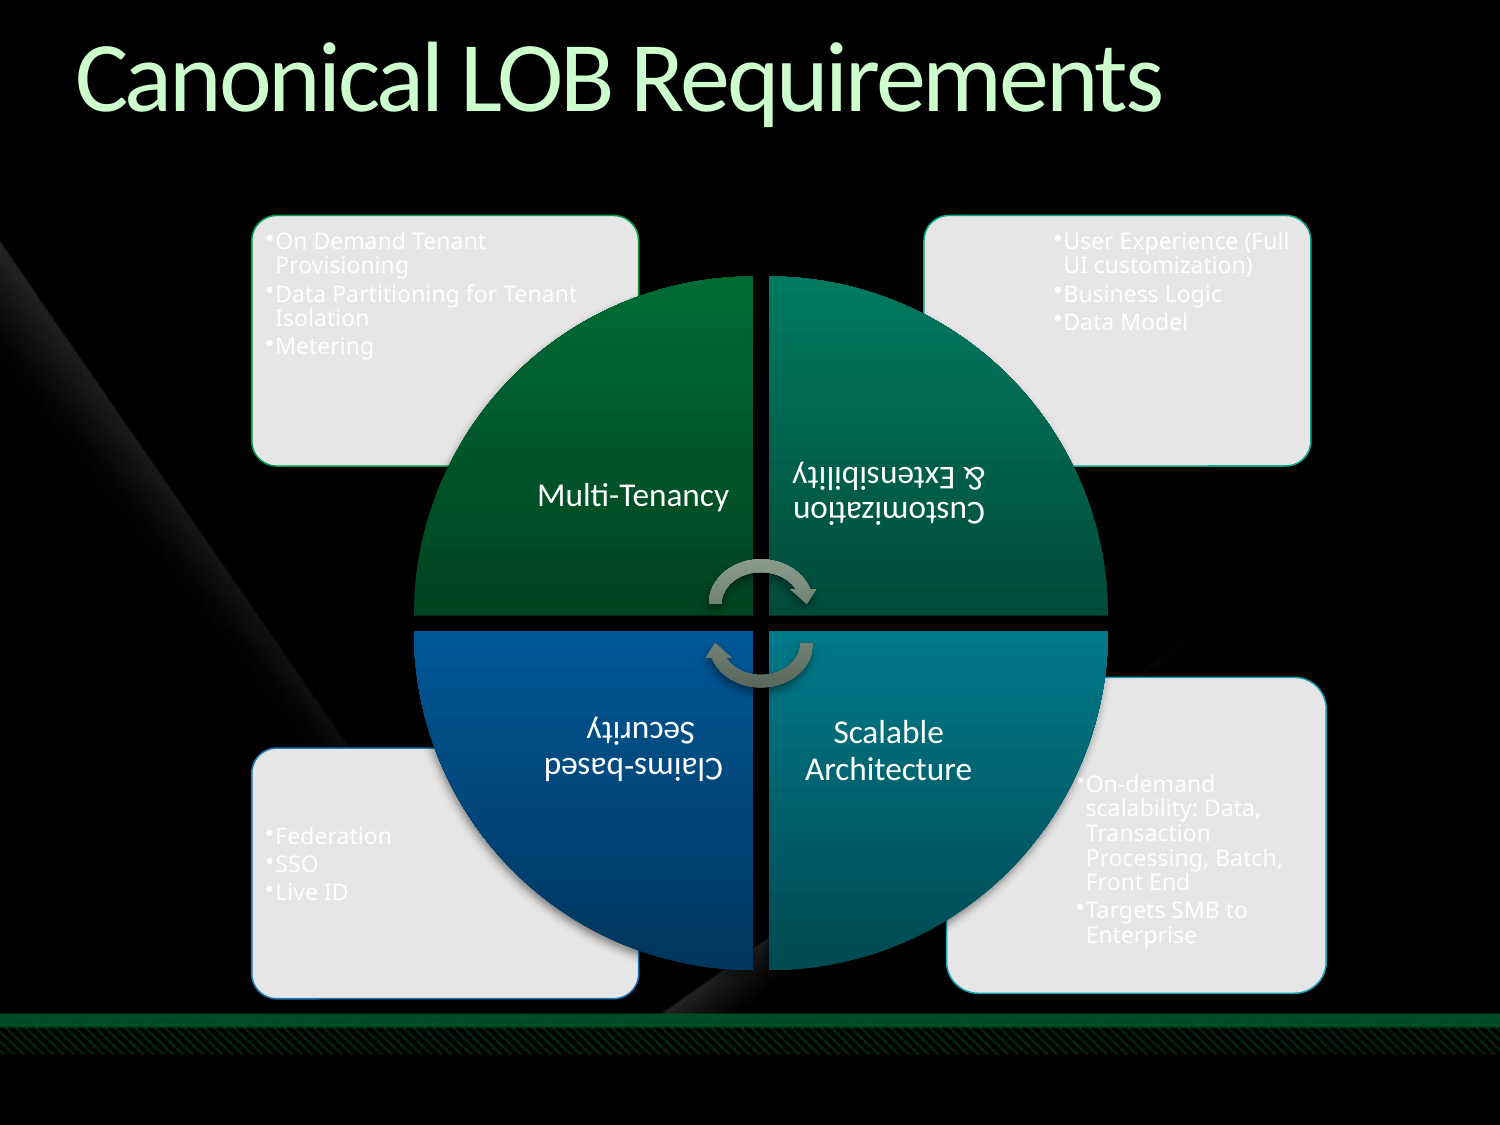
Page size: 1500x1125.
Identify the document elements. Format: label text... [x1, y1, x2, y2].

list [85, 223, 1437, 1024]
picture [0, 0, 1500, 1125]
title Canonical LOB Requirements [75, 24, 1425, 213]
